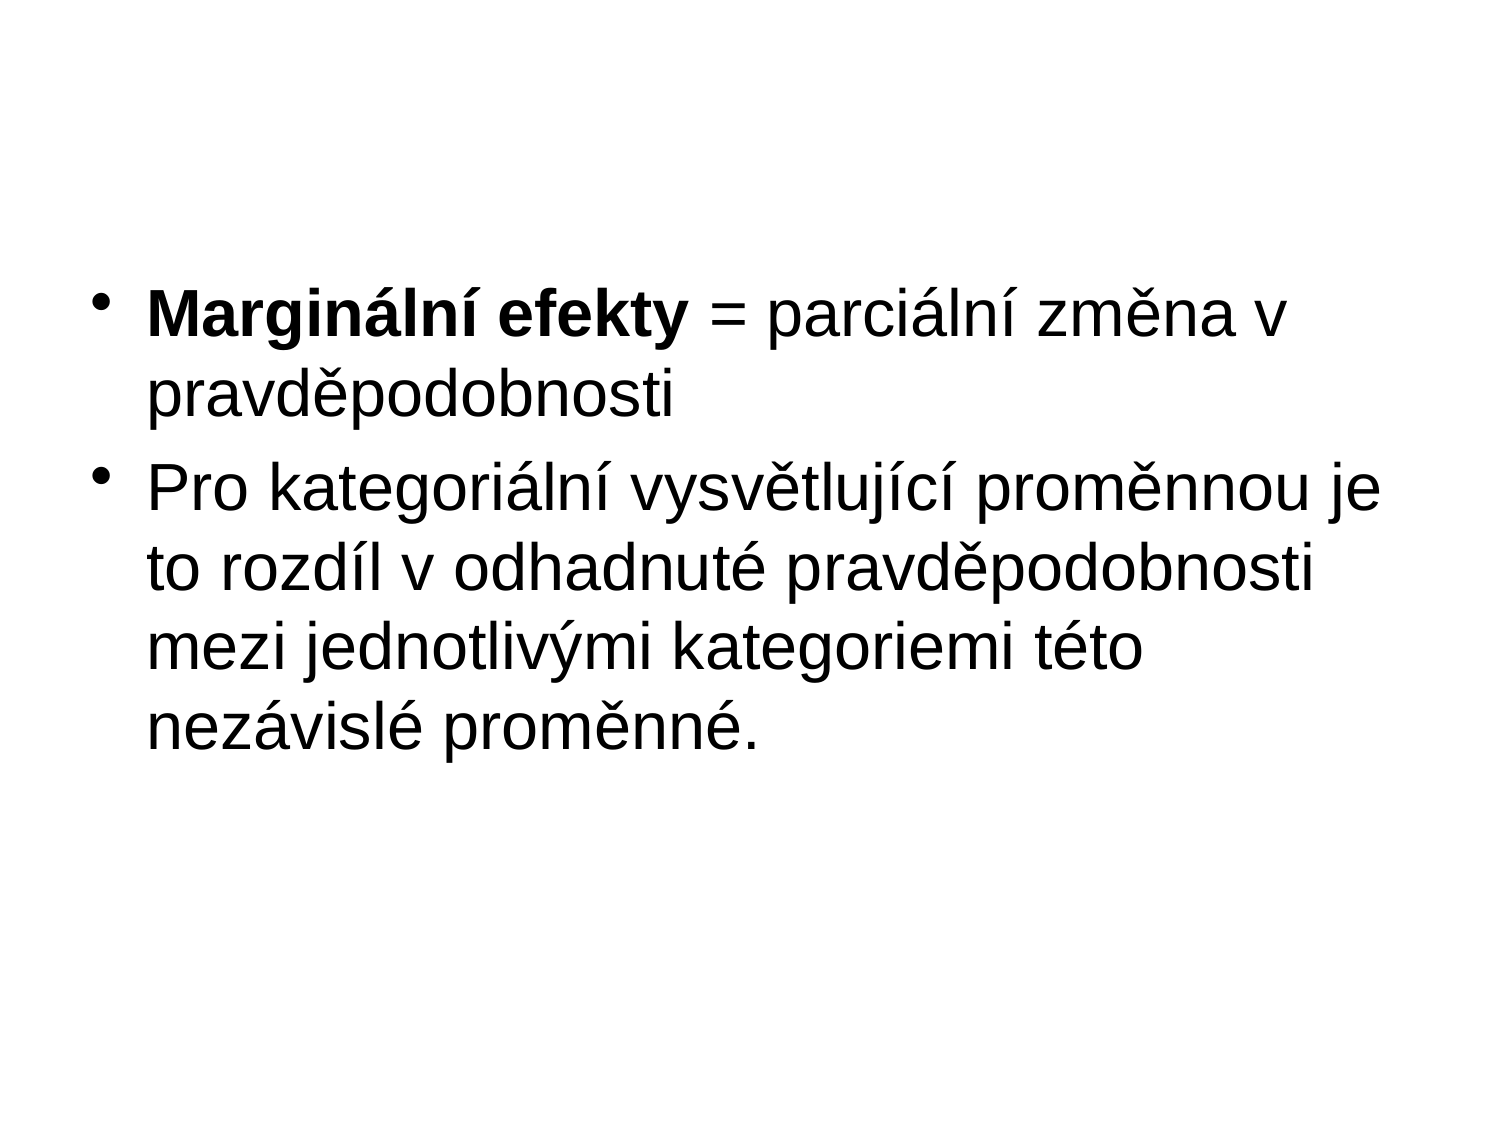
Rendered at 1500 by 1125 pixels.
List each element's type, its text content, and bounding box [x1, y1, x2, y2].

list Marginální efekty = parciální změna v pravděpodobnosti Pro kategoriální vysvětlující proměnnou je to rozdíl v odhadnuté pravděpodobnosti mezi jednotlivými kategoriemi této nezávislé proměnné. [75, 262, 1425, 1005]
